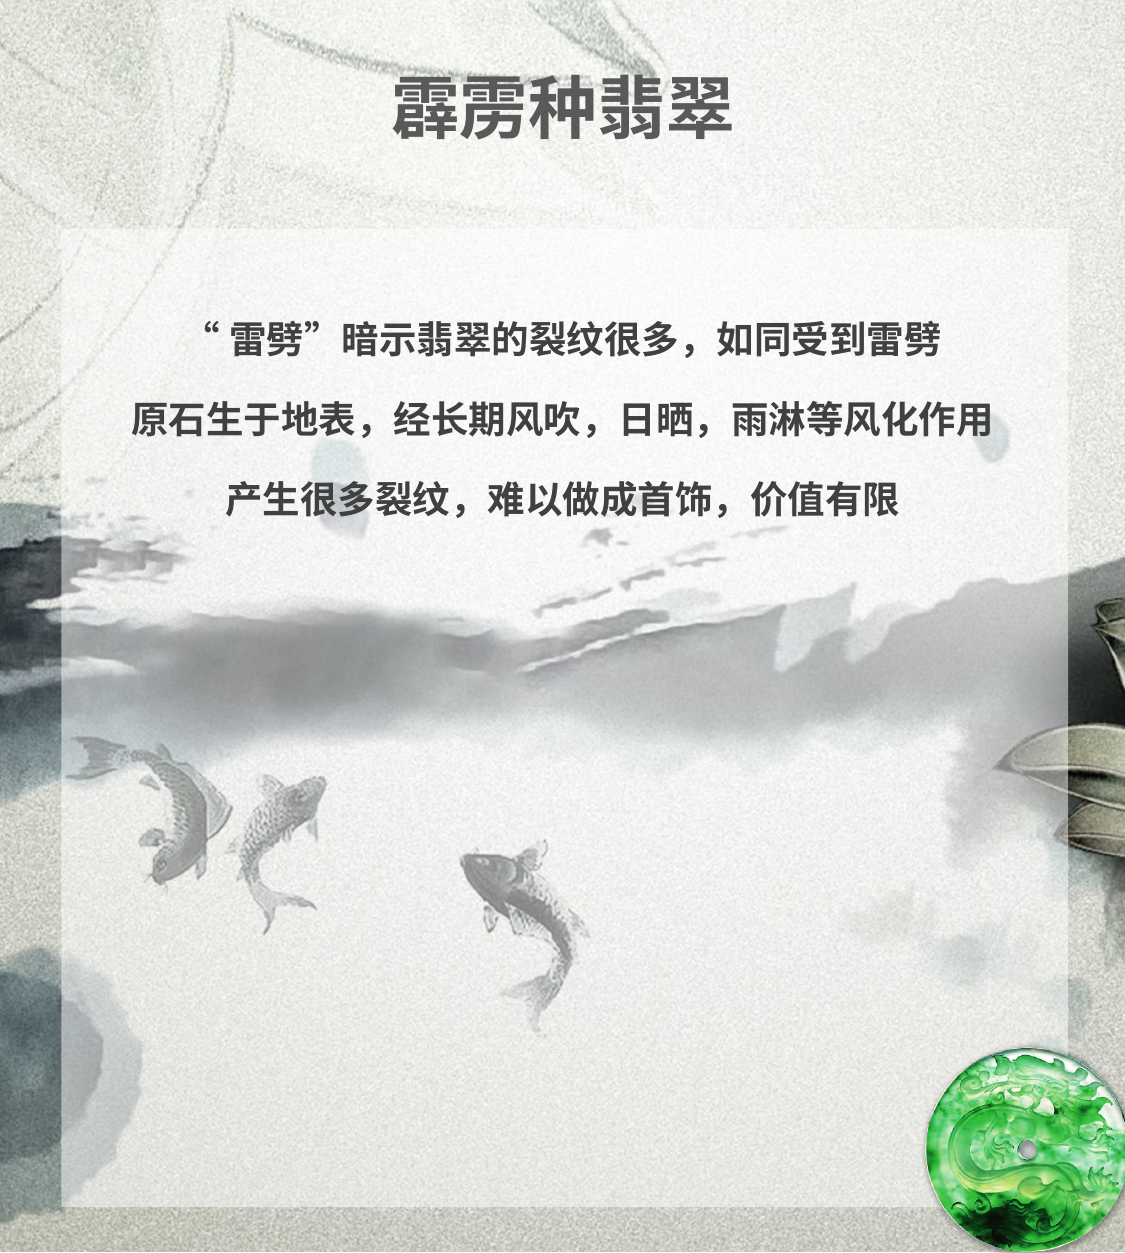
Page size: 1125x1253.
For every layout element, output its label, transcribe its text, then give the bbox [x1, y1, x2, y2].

list “雷劈”暗示翡翠的裂纹很多，如同受到雷劈 原石生于地表，经长期风吹，日晒，雨淋等风化作用 产生很多裂纹，难以做成首饰，价值有限 [58, 228, 1066, 1208]
title 霹雳种翡翠 [60, 32, 1066, 192]
picture [0, 0, 1125, 1253]
